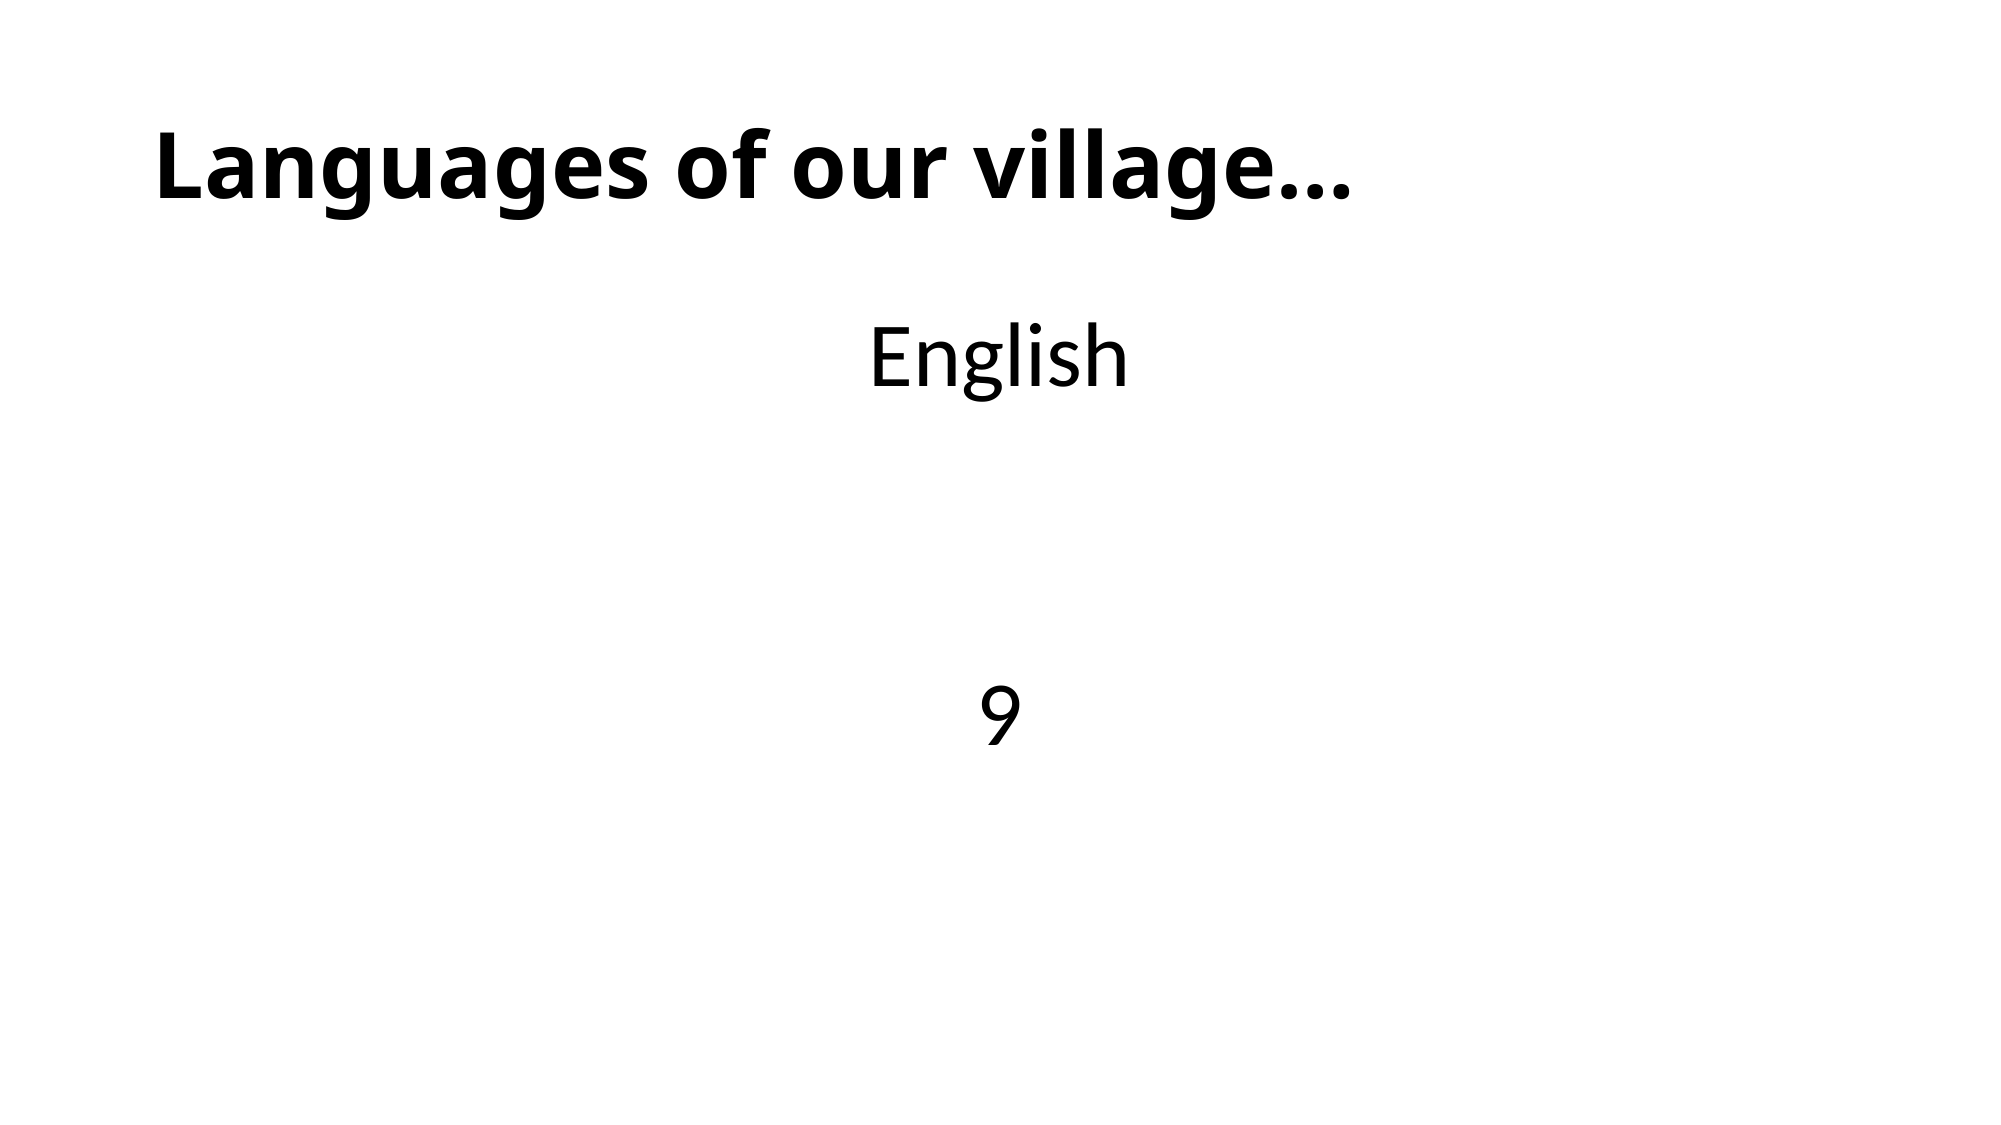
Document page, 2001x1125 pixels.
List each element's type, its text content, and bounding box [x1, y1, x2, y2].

list English 9 [137, 299, 1863, 1014]
title Languages of our village… [137, 59, 1863, 278]
